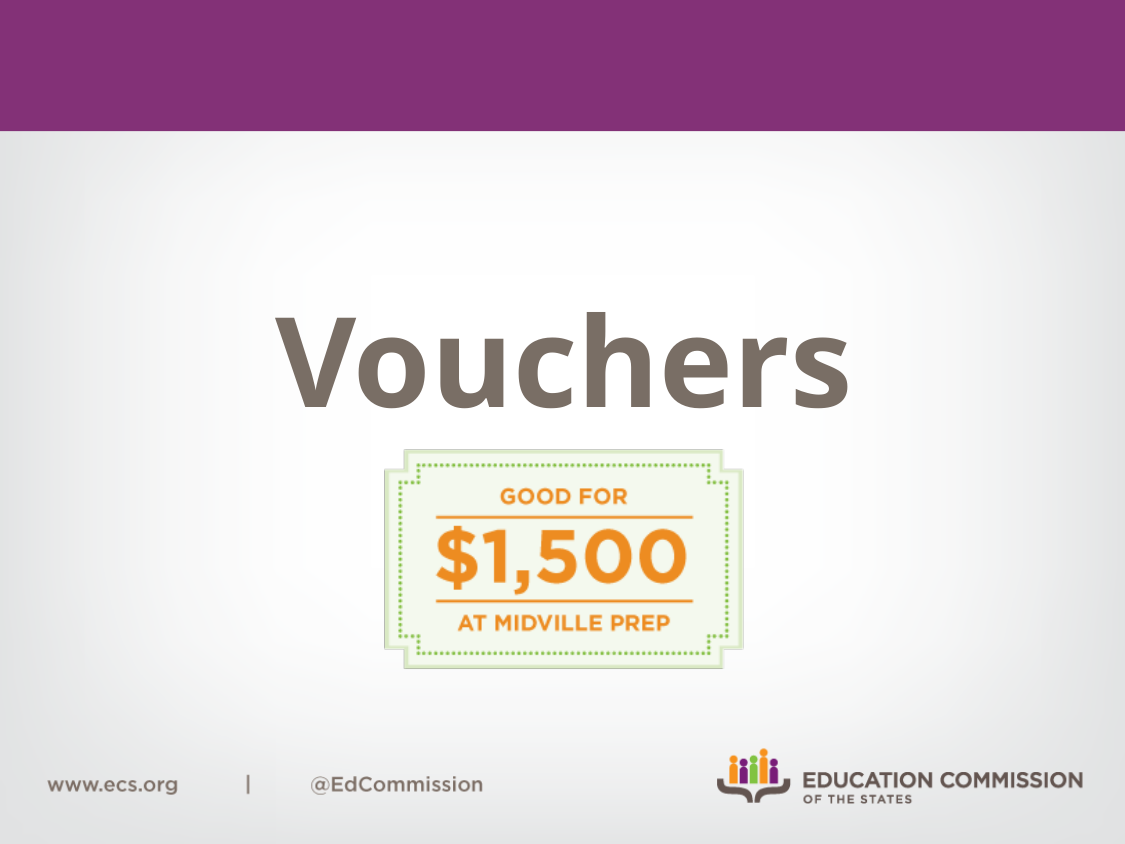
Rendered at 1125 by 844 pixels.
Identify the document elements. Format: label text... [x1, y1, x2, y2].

list Vouchers [57, 274, 1071, 506]
text_box [0, 0, 1125, 132]
picture [0, 132, 1125, 844]
